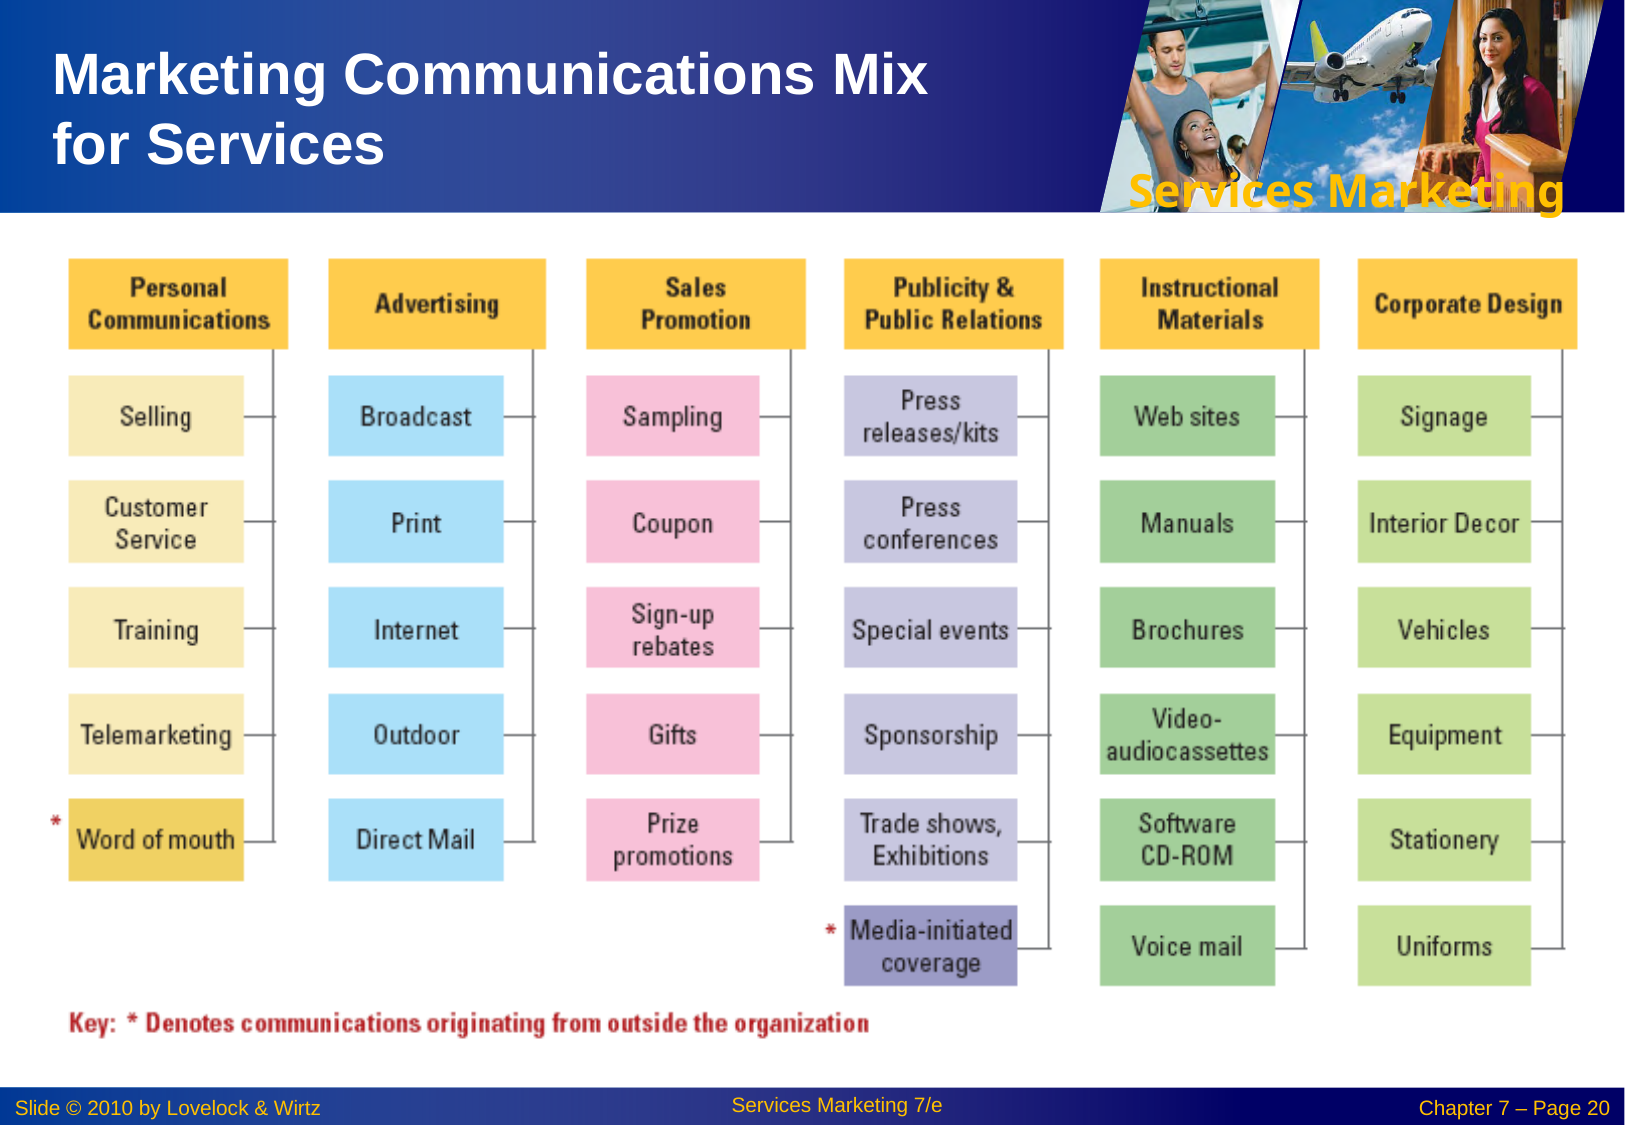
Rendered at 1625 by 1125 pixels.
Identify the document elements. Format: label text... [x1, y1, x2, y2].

title Marketing Communications Mix for Services [36, 37, 1088, 176]
picture [1162, 186, 1172, 192]
picture [1546, 187, 1556, 202]
picture [49, 234, 1588, 1063]
picture [1100, 0, 1604, 213]
